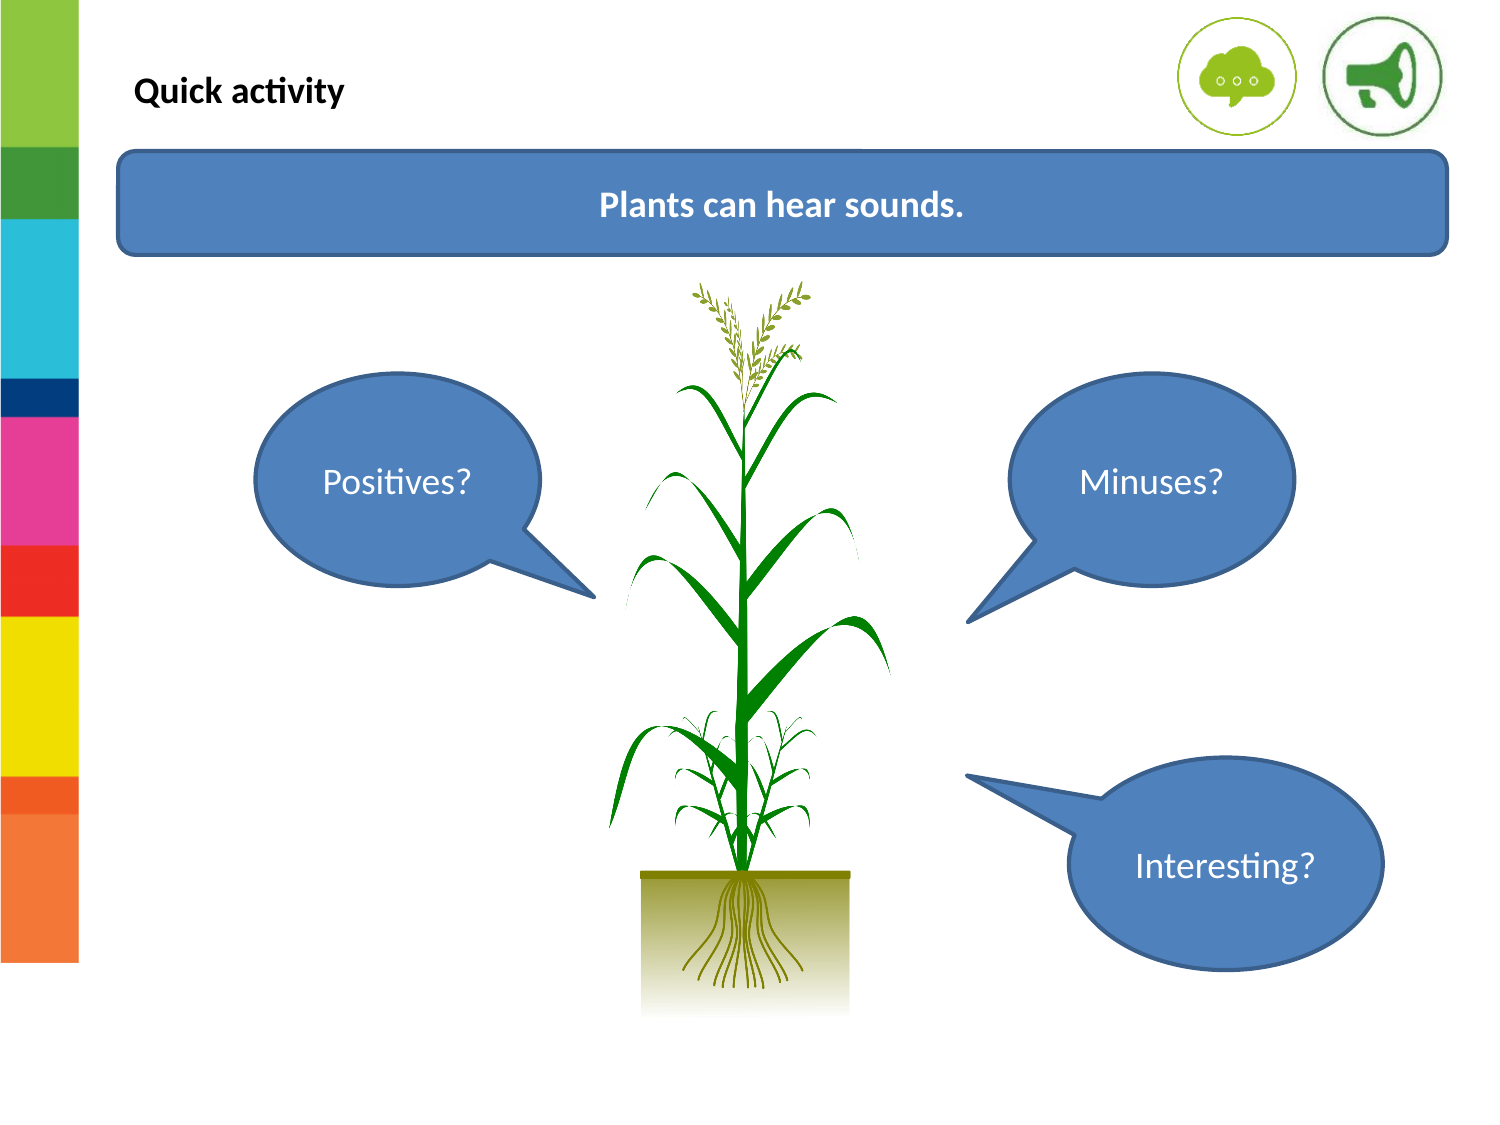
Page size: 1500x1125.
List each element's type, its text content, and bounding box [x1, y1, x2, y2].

text_box Interesting? [964, 755, 1385, 973]
picture [1177, 16, 1297, 136]
picture [564, 281, 936, 1022]
picture [1, 0, 78, 962]
text_box Plants can hear sounds. [115, 148, 1450, 257]
text_box Positives? [253, 371, 559, 589]
text_box Quick activity [119, 58, 361, 119]
picture [1318, 11, 1448, 141]
text_box Minuses? [966, 371, 1297, 625]
